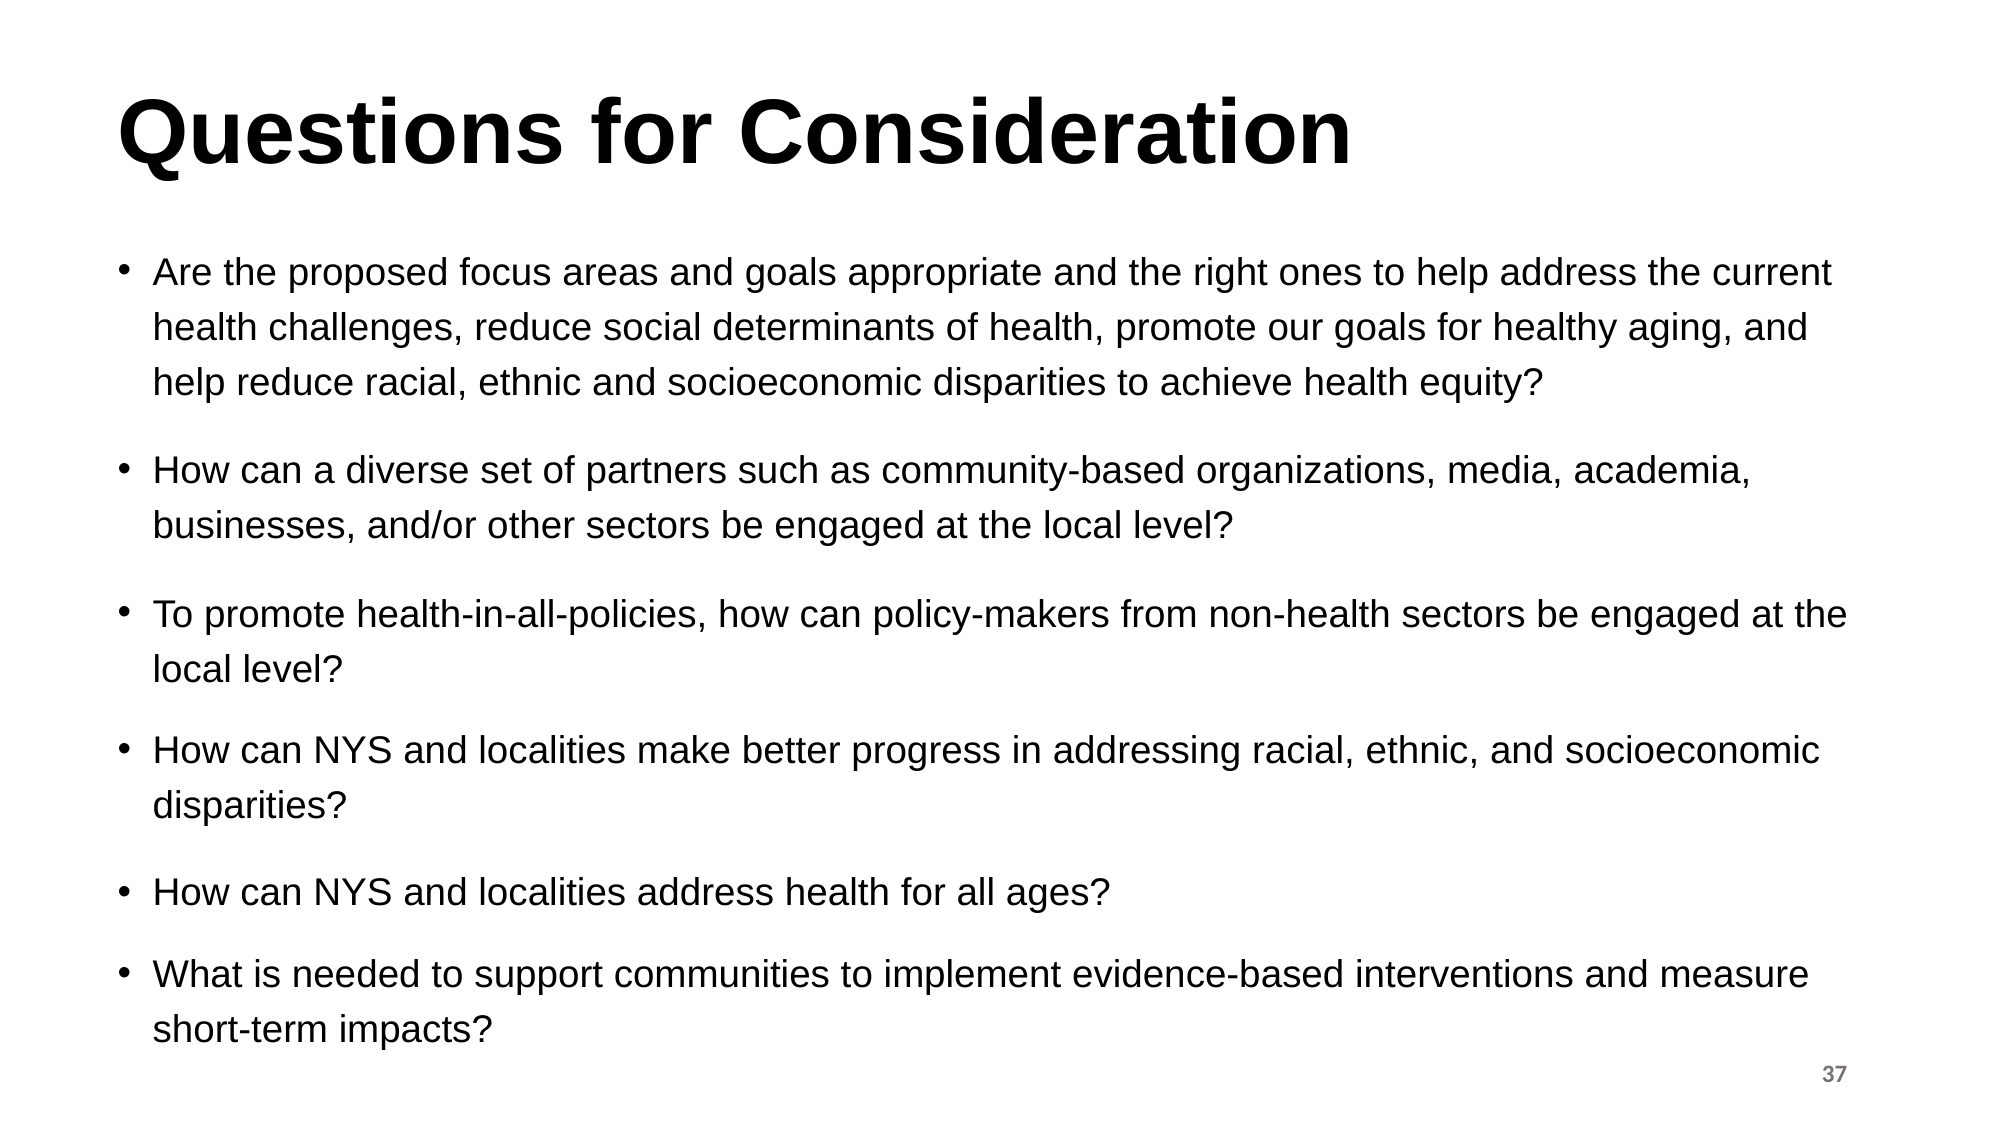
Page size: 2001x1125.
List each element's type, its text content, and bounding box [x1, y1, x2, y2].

title Questions for Consideration [102, 25, 1828, 229]
list Are the proposed focus areas and goals appropriate and the right ones to help address the current health challenges, reduce social determinants of health, promote our goals for healthy aging, and help reduce racial, ethnic and socioeconomic disparities to achieve health equity? How can a diverse set of partners such as community-based organizations, media, academia, businesses, and/or other sectors be engaged at the local level? To promote health-in-all-policies, how can policy-makers from non-health sectors be engaged at the local level? How can NYS and localities make better progress in addressing racial, ethnic, and socioeconomic disparities? How can NYS and localities address health for all ages? What is needed to support communities to implement evidence-based interventions and measure short-term impacts? [102, 229, 1892, 1066]
slide_number 37 [1412, 1042, 1863, 1103]
